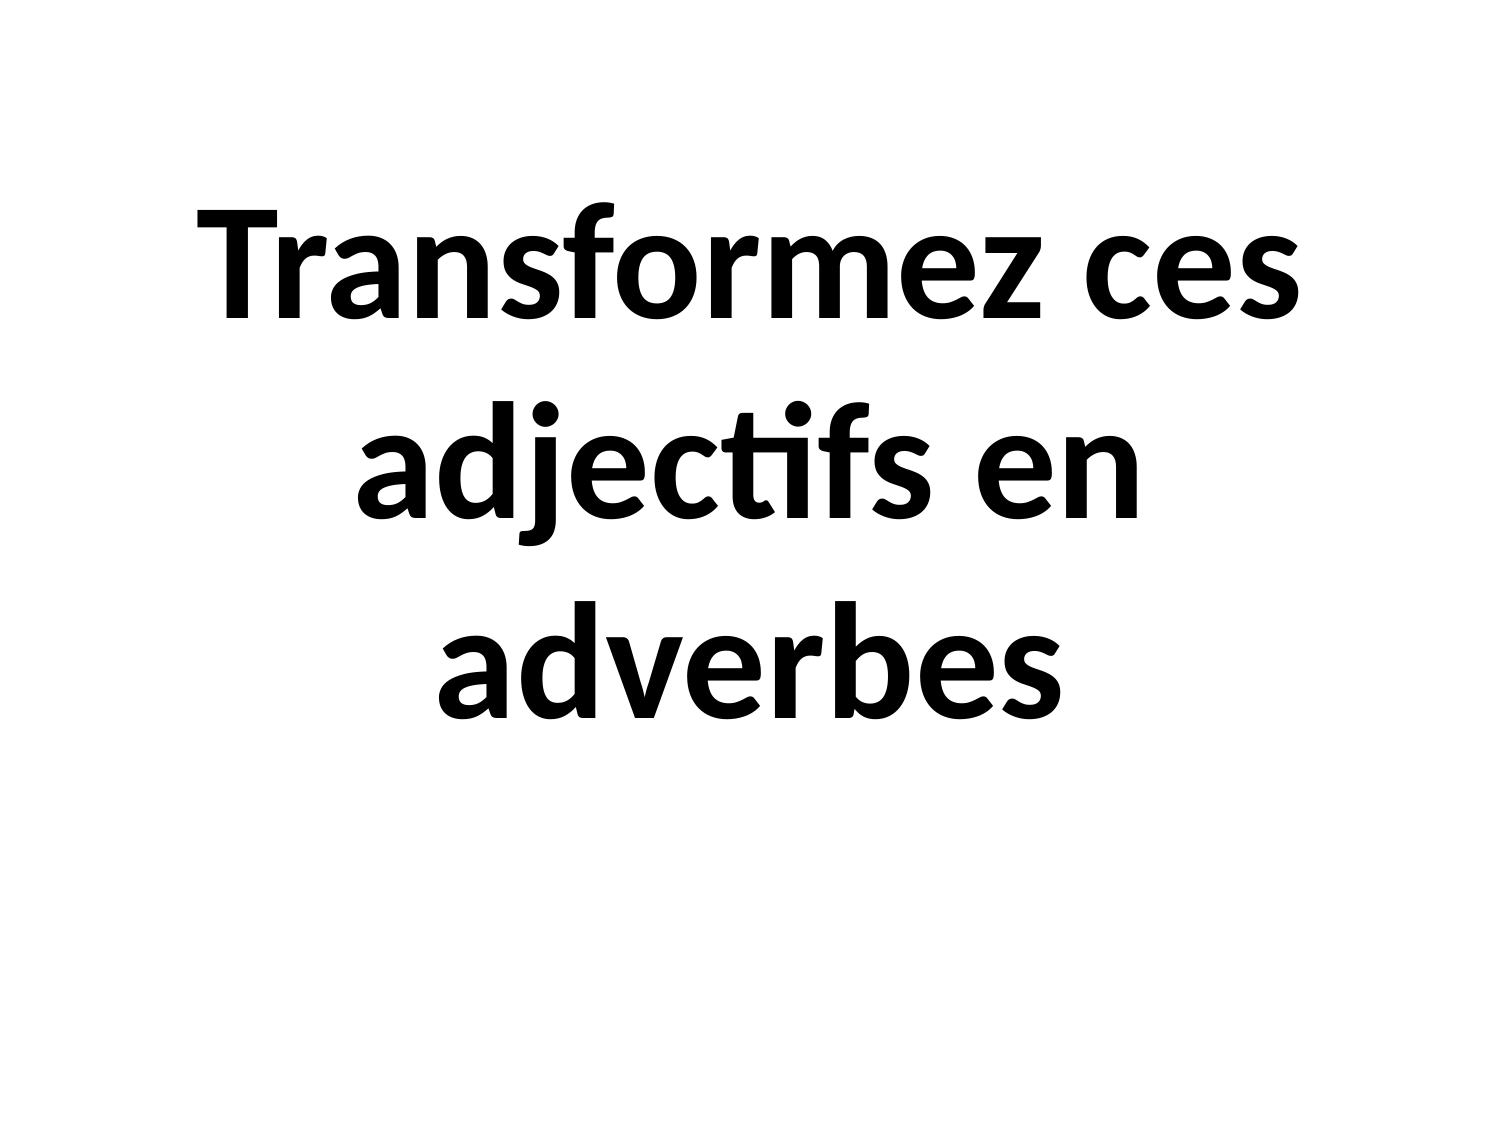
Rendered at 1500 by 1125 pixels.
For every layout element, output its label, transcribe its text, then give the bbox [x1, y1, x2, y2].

title Transformez ces adjectifs en adverbes [75, 45, 1425, 1059]
